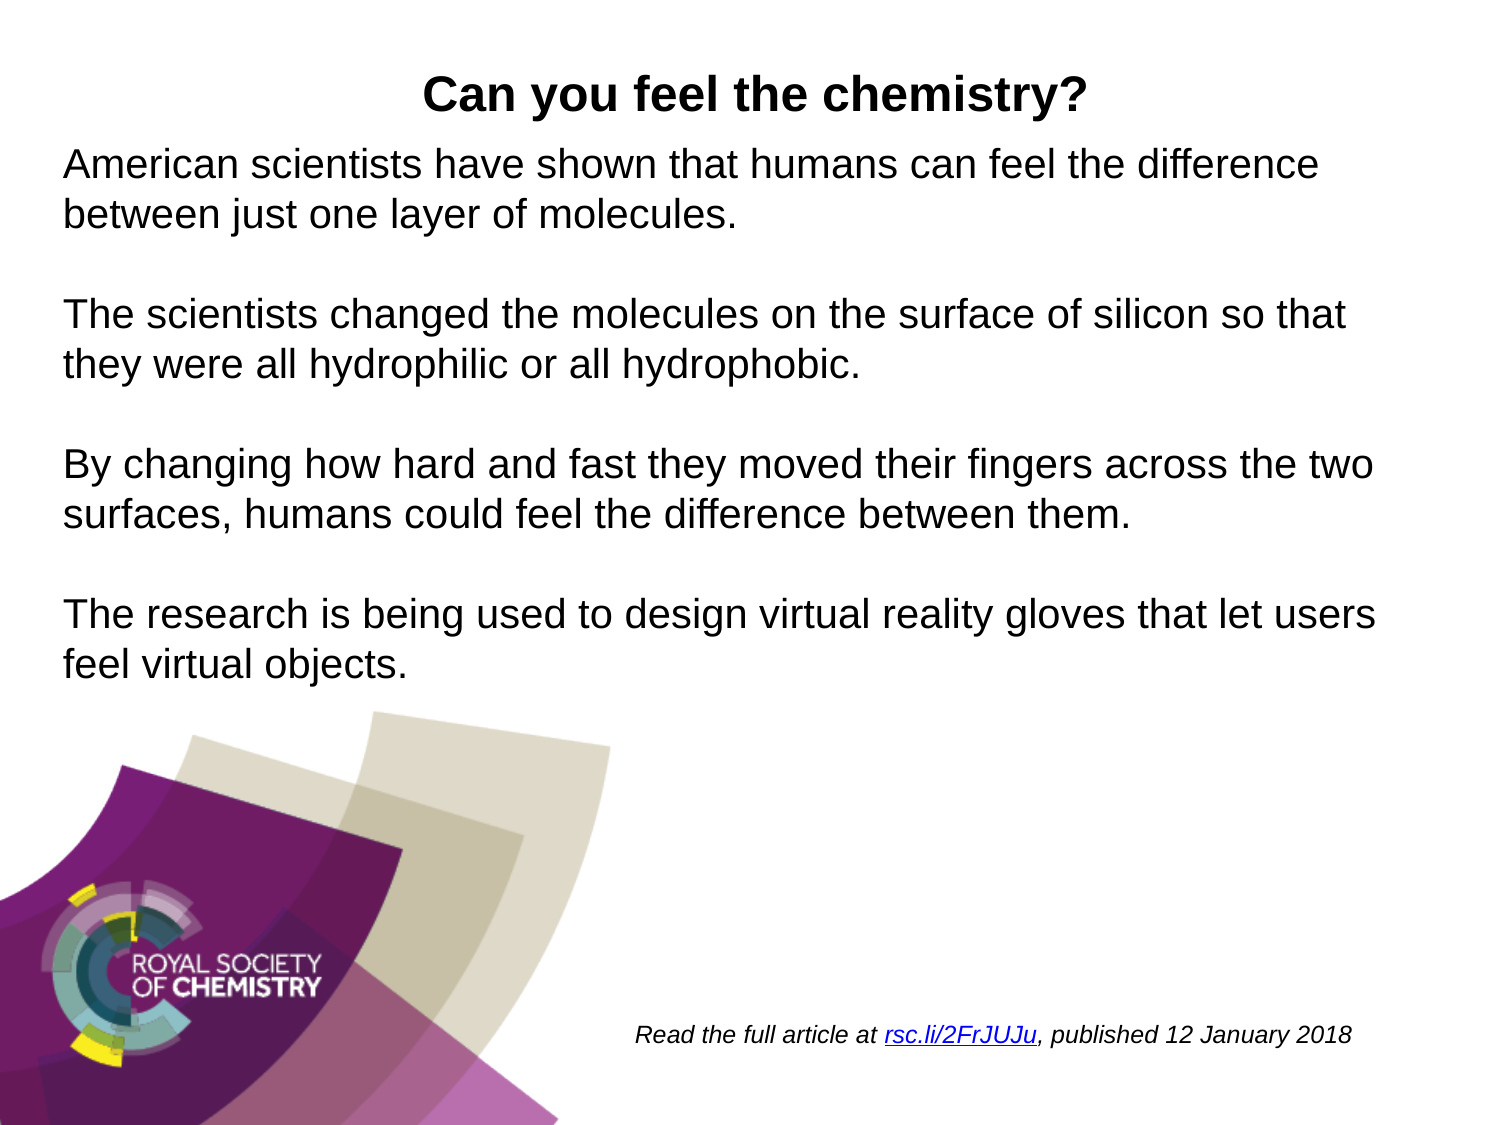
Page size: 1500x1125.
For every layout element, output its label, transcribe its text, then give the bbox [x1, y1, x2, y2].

text_box Can you feel the chemistry? [218, 54, 1294, 128]
picture [0, 3, 1500, 1125]
text_box Read the full article at rsc.li/2FrJUJu, published 12 January 2018 [620, 1011, 1419, 1057]
text_box American scientists have shown that humans can feel the difference between just one layer of molecules. The scientists changed the molecules on the surface of silicon so that they were all hydrophilic or all hydrophobic. By changing how hard and fast they moved their fingers across the two surfaces, humans could feel the difference between them. The research is being used to design virtual reality gloves that let users feel virtual objects. [48, 128, 1419, 694]
